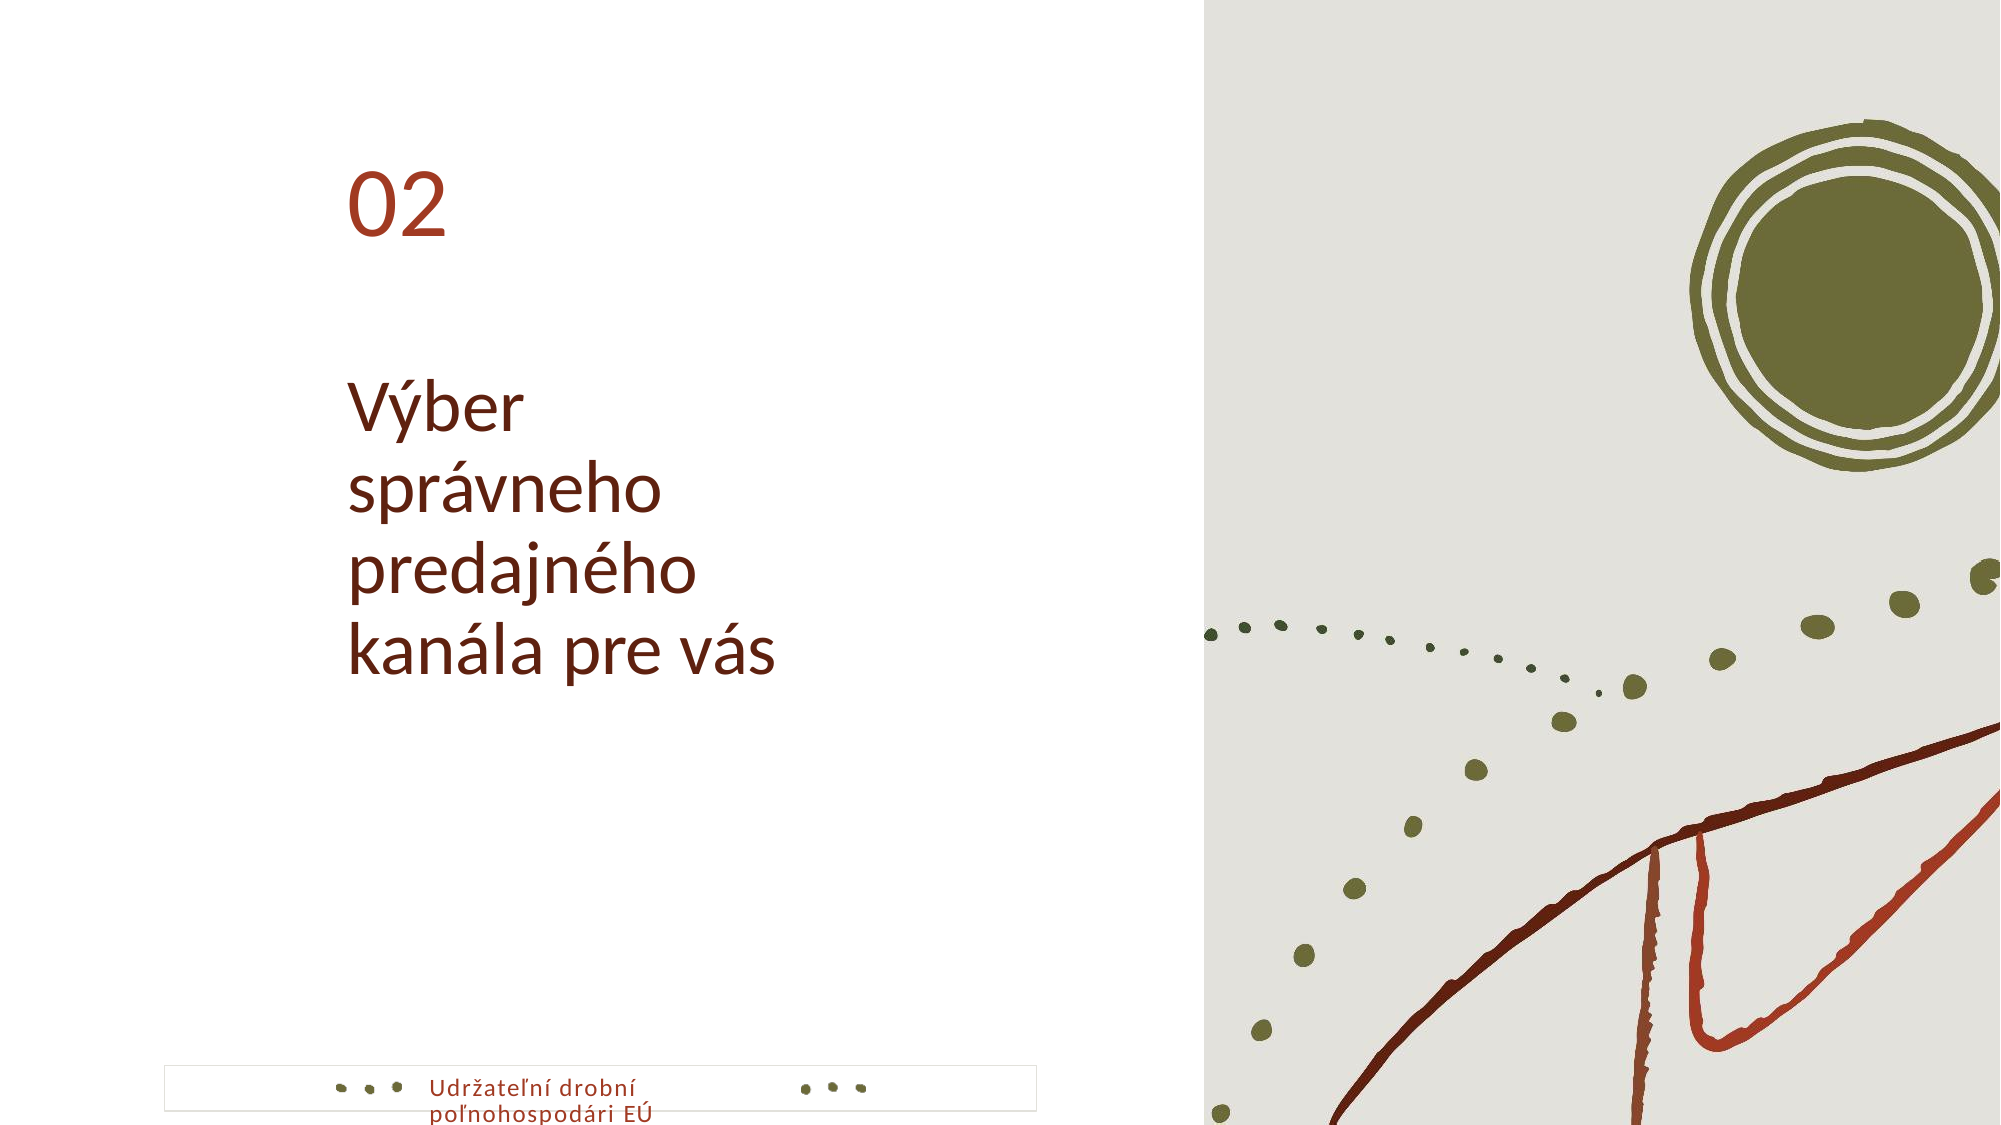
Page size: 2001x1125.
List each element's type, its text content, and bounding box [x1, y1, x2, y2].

picture [332, 1051, 406, 1125]
text_box Udržateľní drobní poľnohospodári EÚ [427, 1075, 772, 1125]
text_box 02 [345, 134, 452, 257]
text_box Výber správneho predajného kanála pre vás [345, 352, 832, 690]
picture [797, 1052, 870, 1125]
picture [1204, 0, 2000, 1125]
